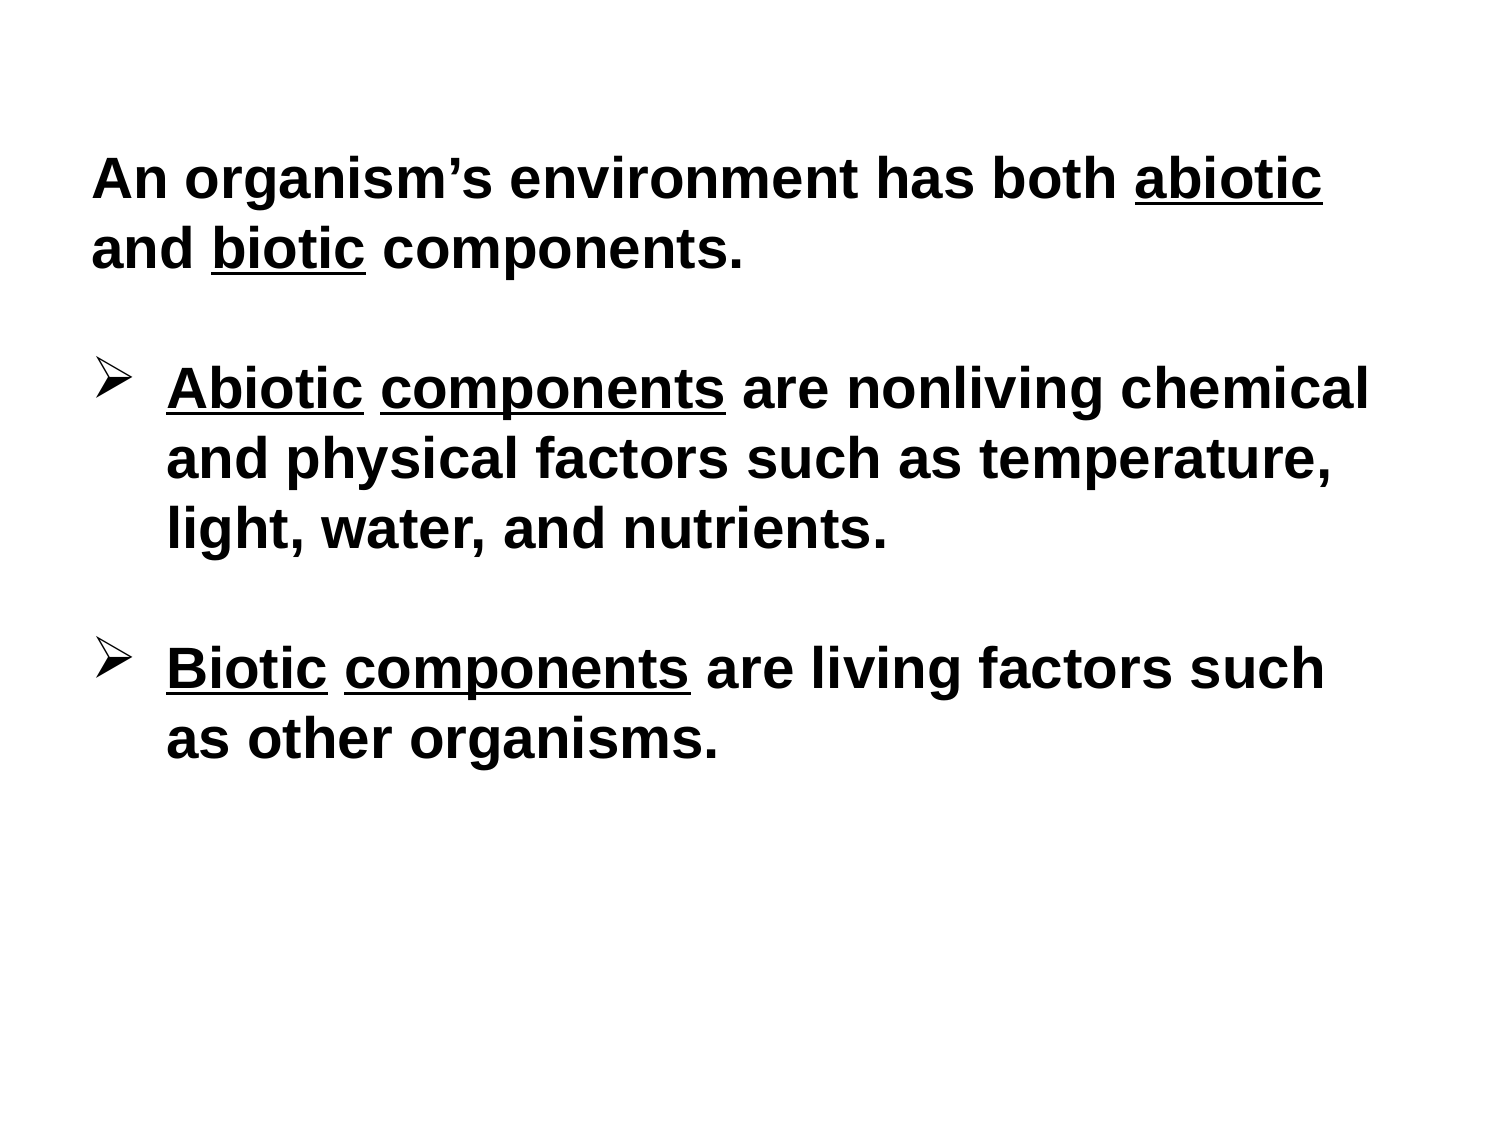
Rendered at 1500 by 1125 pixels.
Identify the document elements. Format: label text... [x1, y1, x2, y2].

text_box An organism’s environment has both abiotic and biotic components. Abiotic components are nonliving chemical and physical factors such as temperature, light, water, and nutrients. Biotic components are living factors such as other organisms. [76, 132, 1396, 778]
